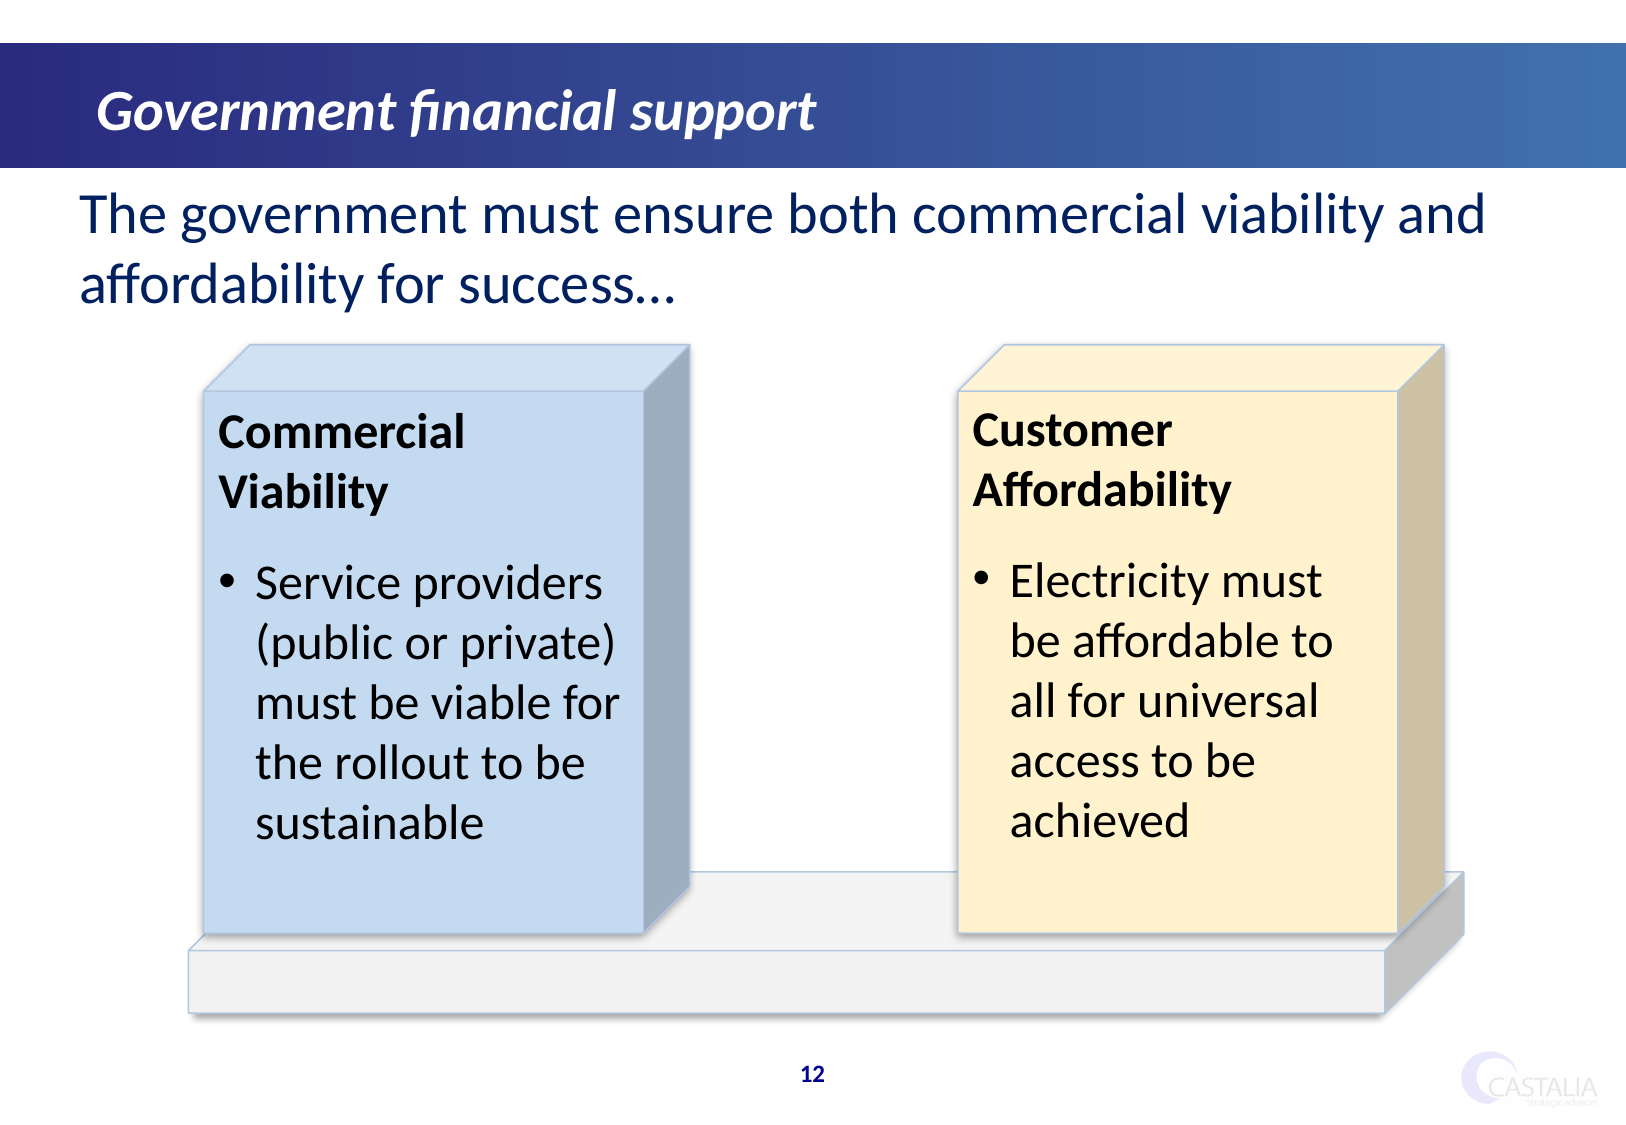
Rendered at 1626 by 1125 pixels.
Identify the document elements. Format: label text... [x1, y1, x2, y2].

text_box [188, 344, 1465, 1014]
list The government must ensure both commercial viability and affordability for success… [64, 167, 1576, 320]
slide_number 12 [622, 1042, 1003, 1103]
list Government financial support [81, 64, 1544, 144]
